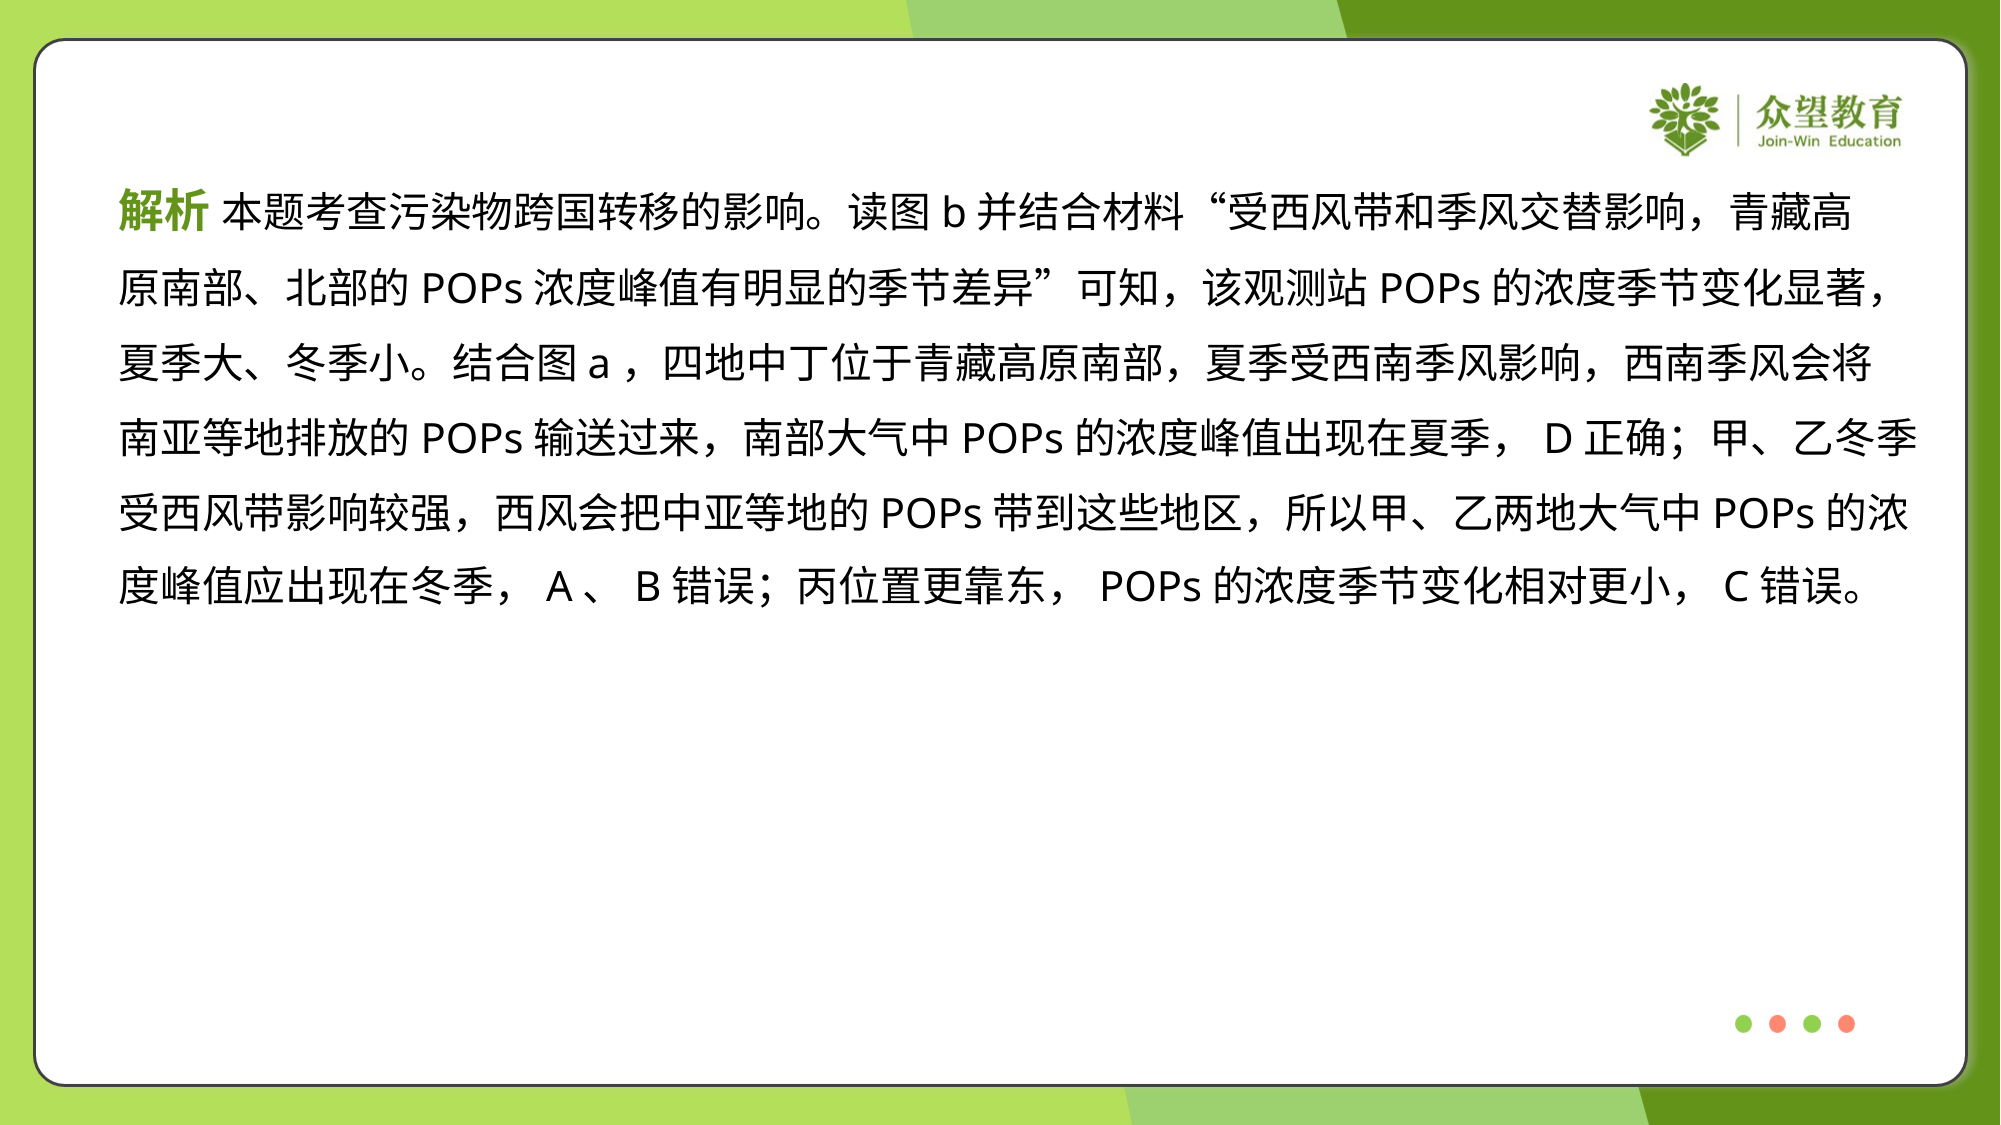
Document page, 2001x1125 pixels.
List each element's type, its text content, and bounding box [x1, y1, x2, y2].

picture [0, 0, 2000, 1125]
text_box 解析 本题考查污染物跨国转移的影响。读图b并结合材料“受西风带和季风交替影响，青藏高 原南部、北部的POPs浓度峰值有明显的季节差异”可知，该观测站POPs的浓度季节变化显著， 夏季大、冬季小。结合图a，四地中丁位于青藏高原南部，夏季受西南季风影响，西南季风会将 南亚等地排放的POPs输送过来，南部大气中POPs的浓度峰值出现在夏季，D正确；甲、乙冬季 受西风带影响较强，西风会把中亚等地的POPs带到这些地区，所以甲、乙两地大气中POPs的浓 度峰值应出现在冬季，A、B错误；丙位置更靠东，POPs的浓度季节变化相对更小，C错误。 [118, 159, 1883, 602]
